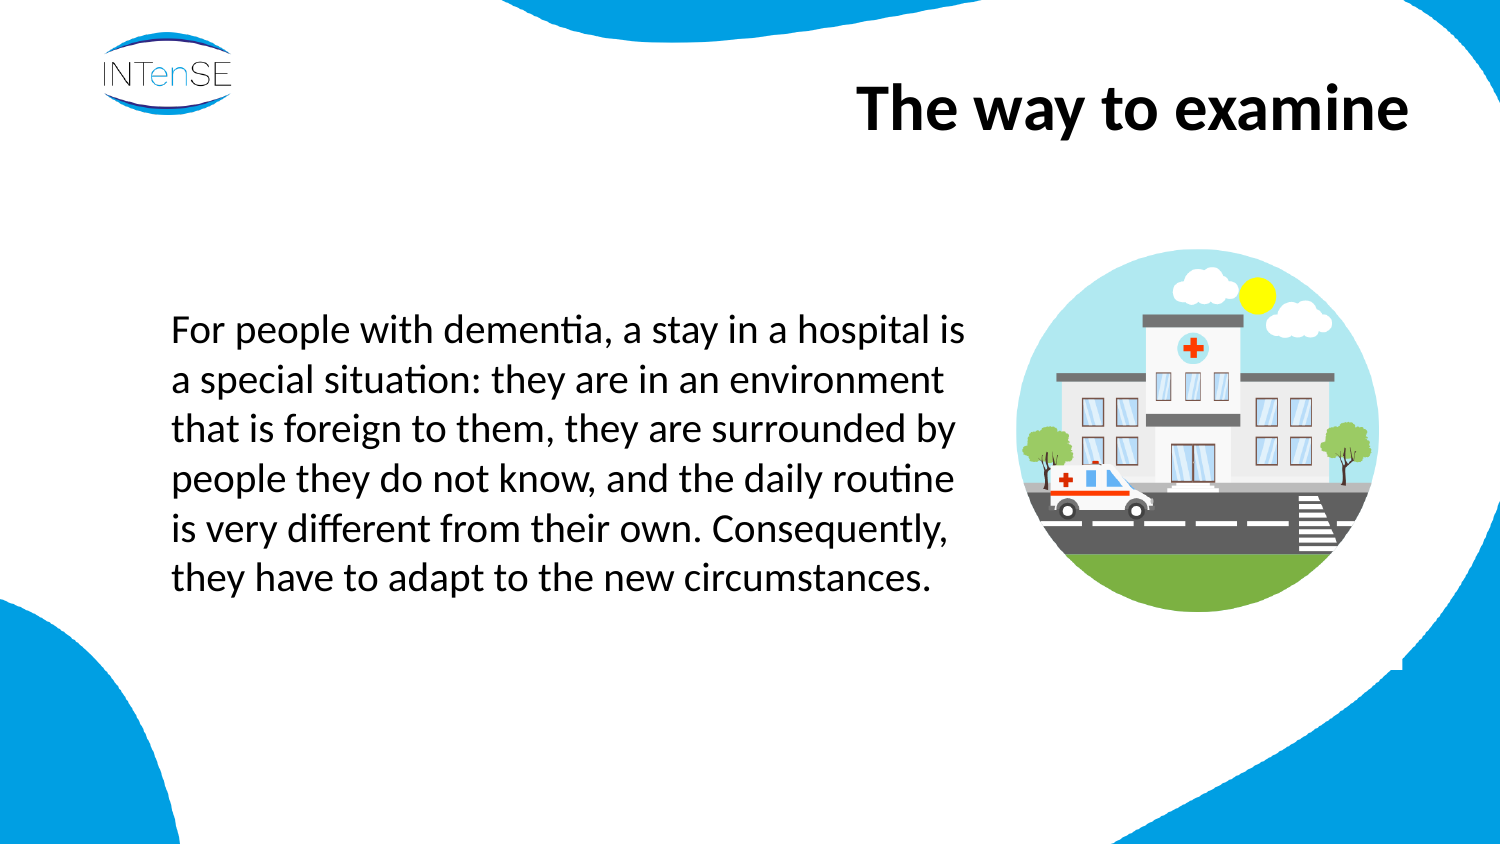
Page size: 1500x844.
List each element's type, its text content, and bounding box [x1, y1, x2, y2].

title The way to examine [277, 56, 1425, 197]
list For people with dementia, a stay in a hospital is a special situation: they are in an environment that is foreign to them, they are surrounded by people they do not know, and the daily routine is very different from their own. Consequently, they have to adapt to the new circumstances. [137, 294, 982, 658]
picture [0, 0, 1500, 844]
